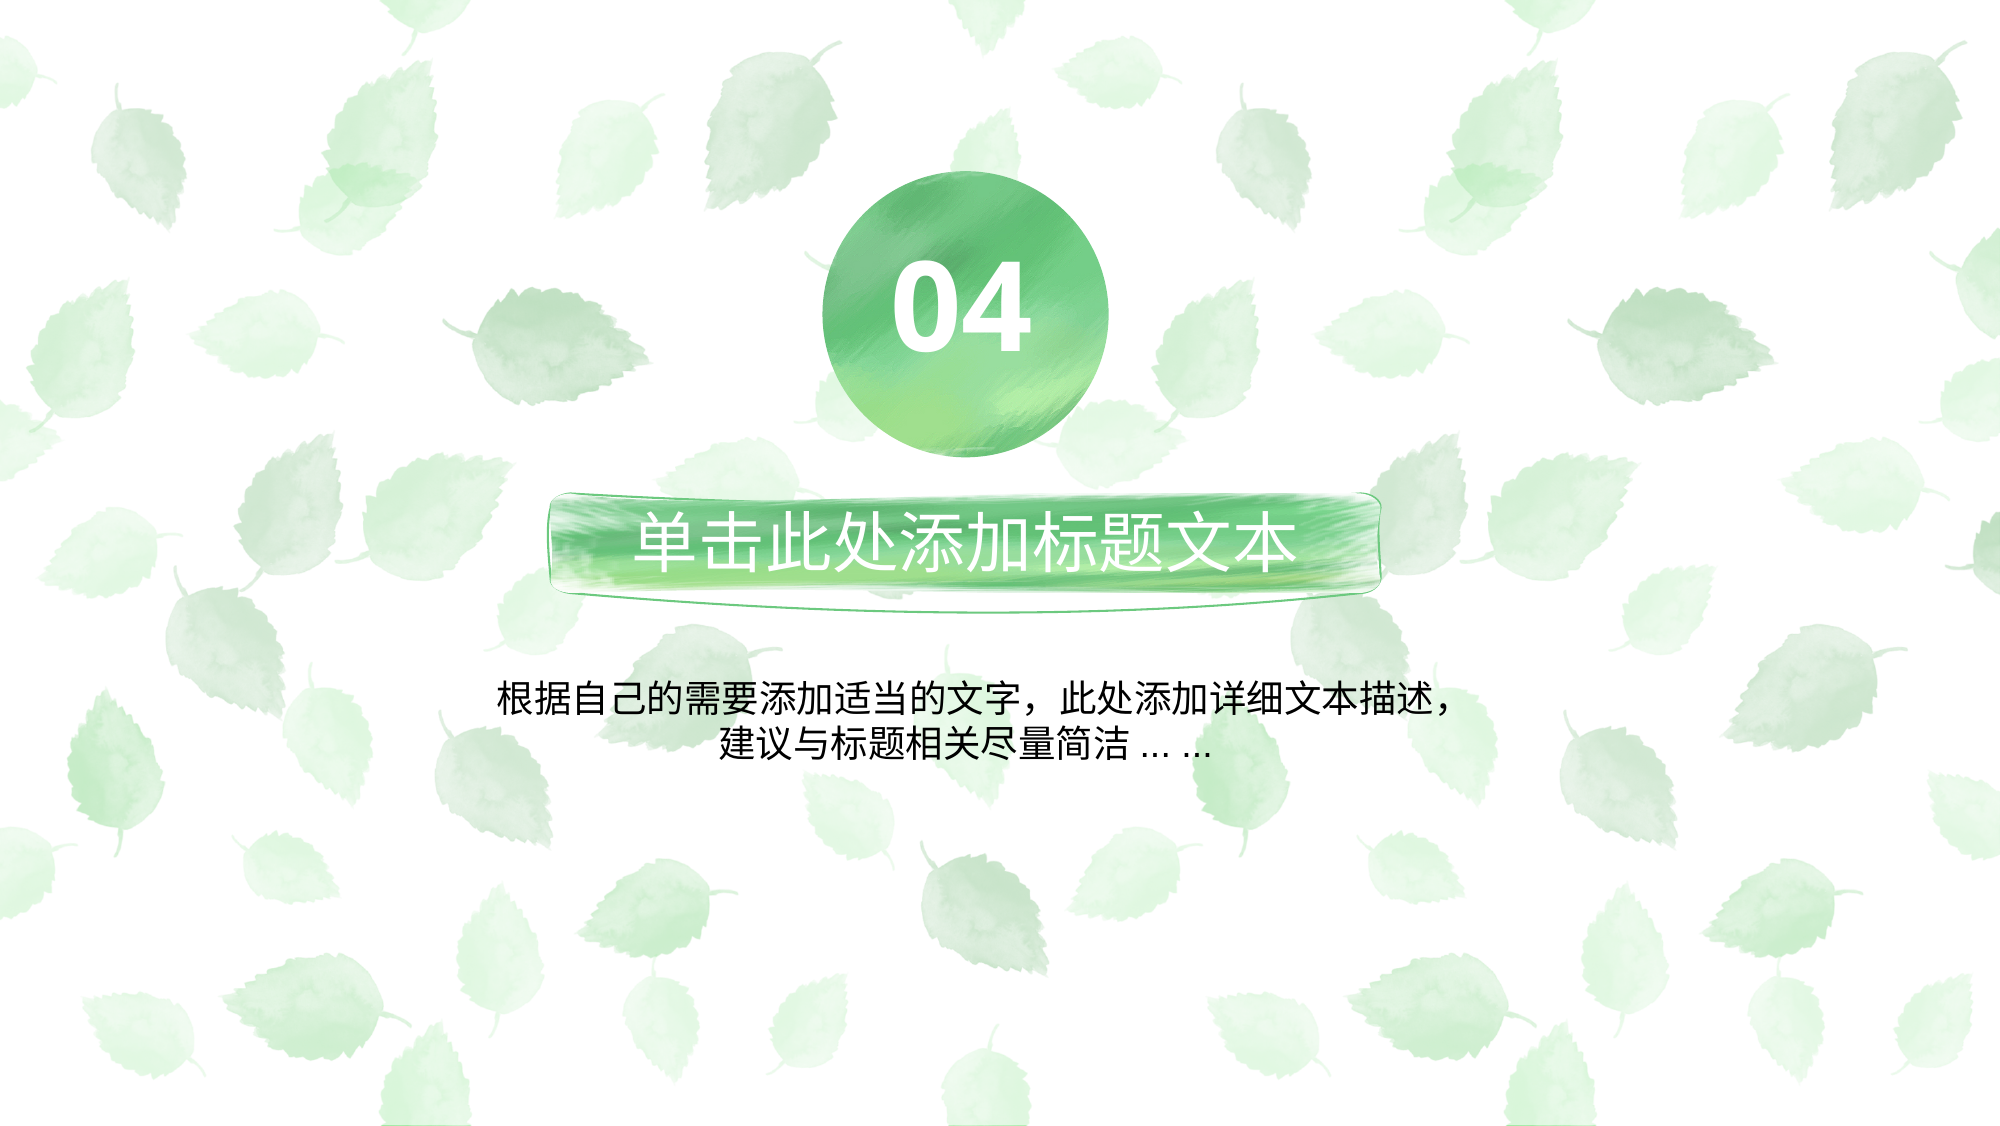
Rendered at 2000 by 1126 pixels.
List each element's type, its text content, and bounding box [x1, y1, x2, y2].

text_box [822, 171, 1109, 458]
text_box 根据自己的需要添加适当的文字，此处添加详细文本描述，建议与标题相关尽量简洁... ... [465, 667, 1466, 773]
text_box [550, 493, 1381, 594]
